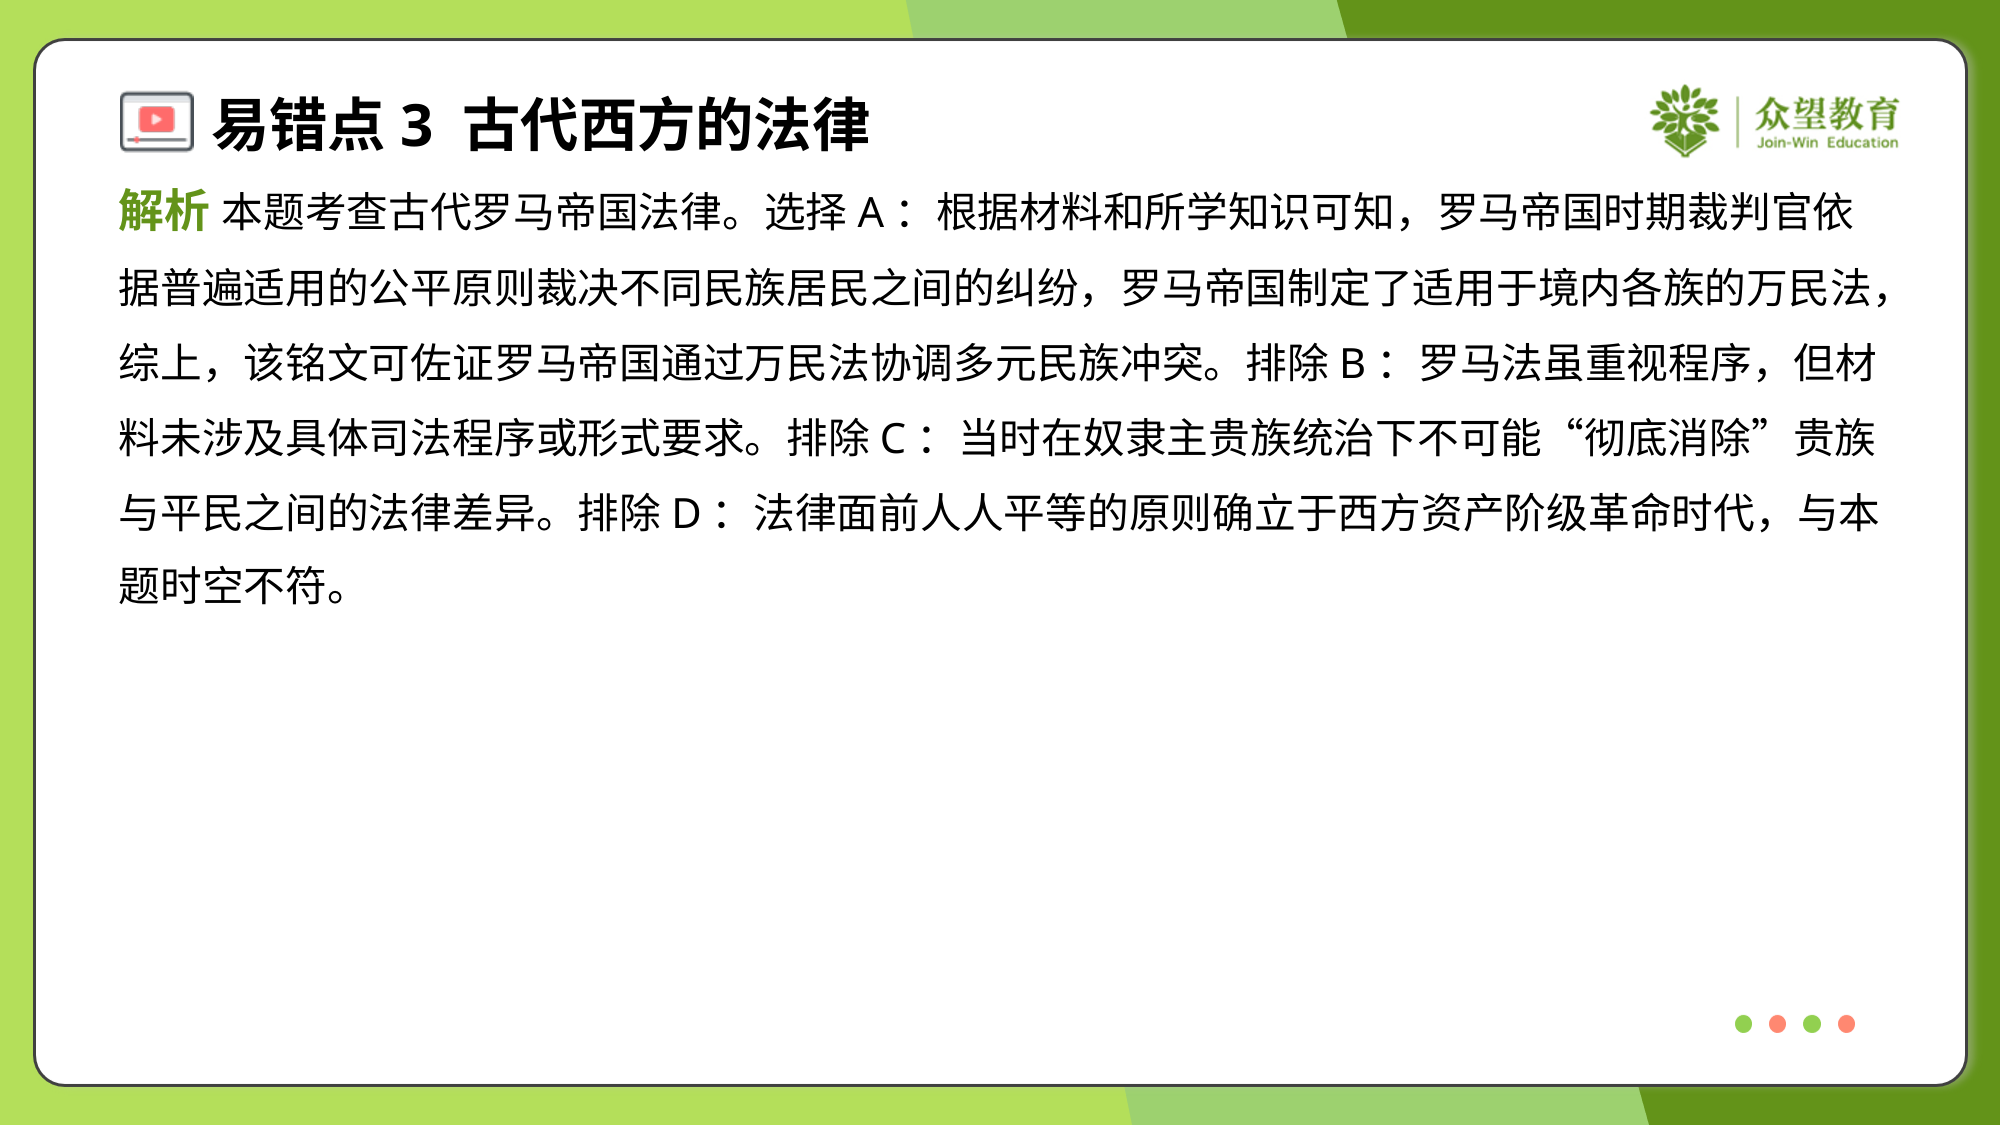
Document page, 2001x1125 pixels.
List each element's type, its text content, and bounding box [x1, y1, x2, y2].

picture [0, 0, 2000, 1125]
text_box 解析 本题考查古代罗马帝国法律。选择A：根据材料和所学知识可知，罗马帝国时期裁判官依 据普遍适用的公平原则裁决不同民族居民之间的纠纷，罗马帝国制定了适用于境内各族的万民法， 综上，该铭文可佐证罗马帝国通过万民法协调多元民族冲突。排除B：罗马法虽重视程序，但材 料未涉及具体司法程序或形式要求。排除C：当时在奴隶主贵族统治下不可能“彻底消除”贵族 与平民之间的法律差异。排除D：法律面前人人平等的原则确立于西方资产阶级革命时代，与本 题时空不符。 [118, 159, 1883, 602]
